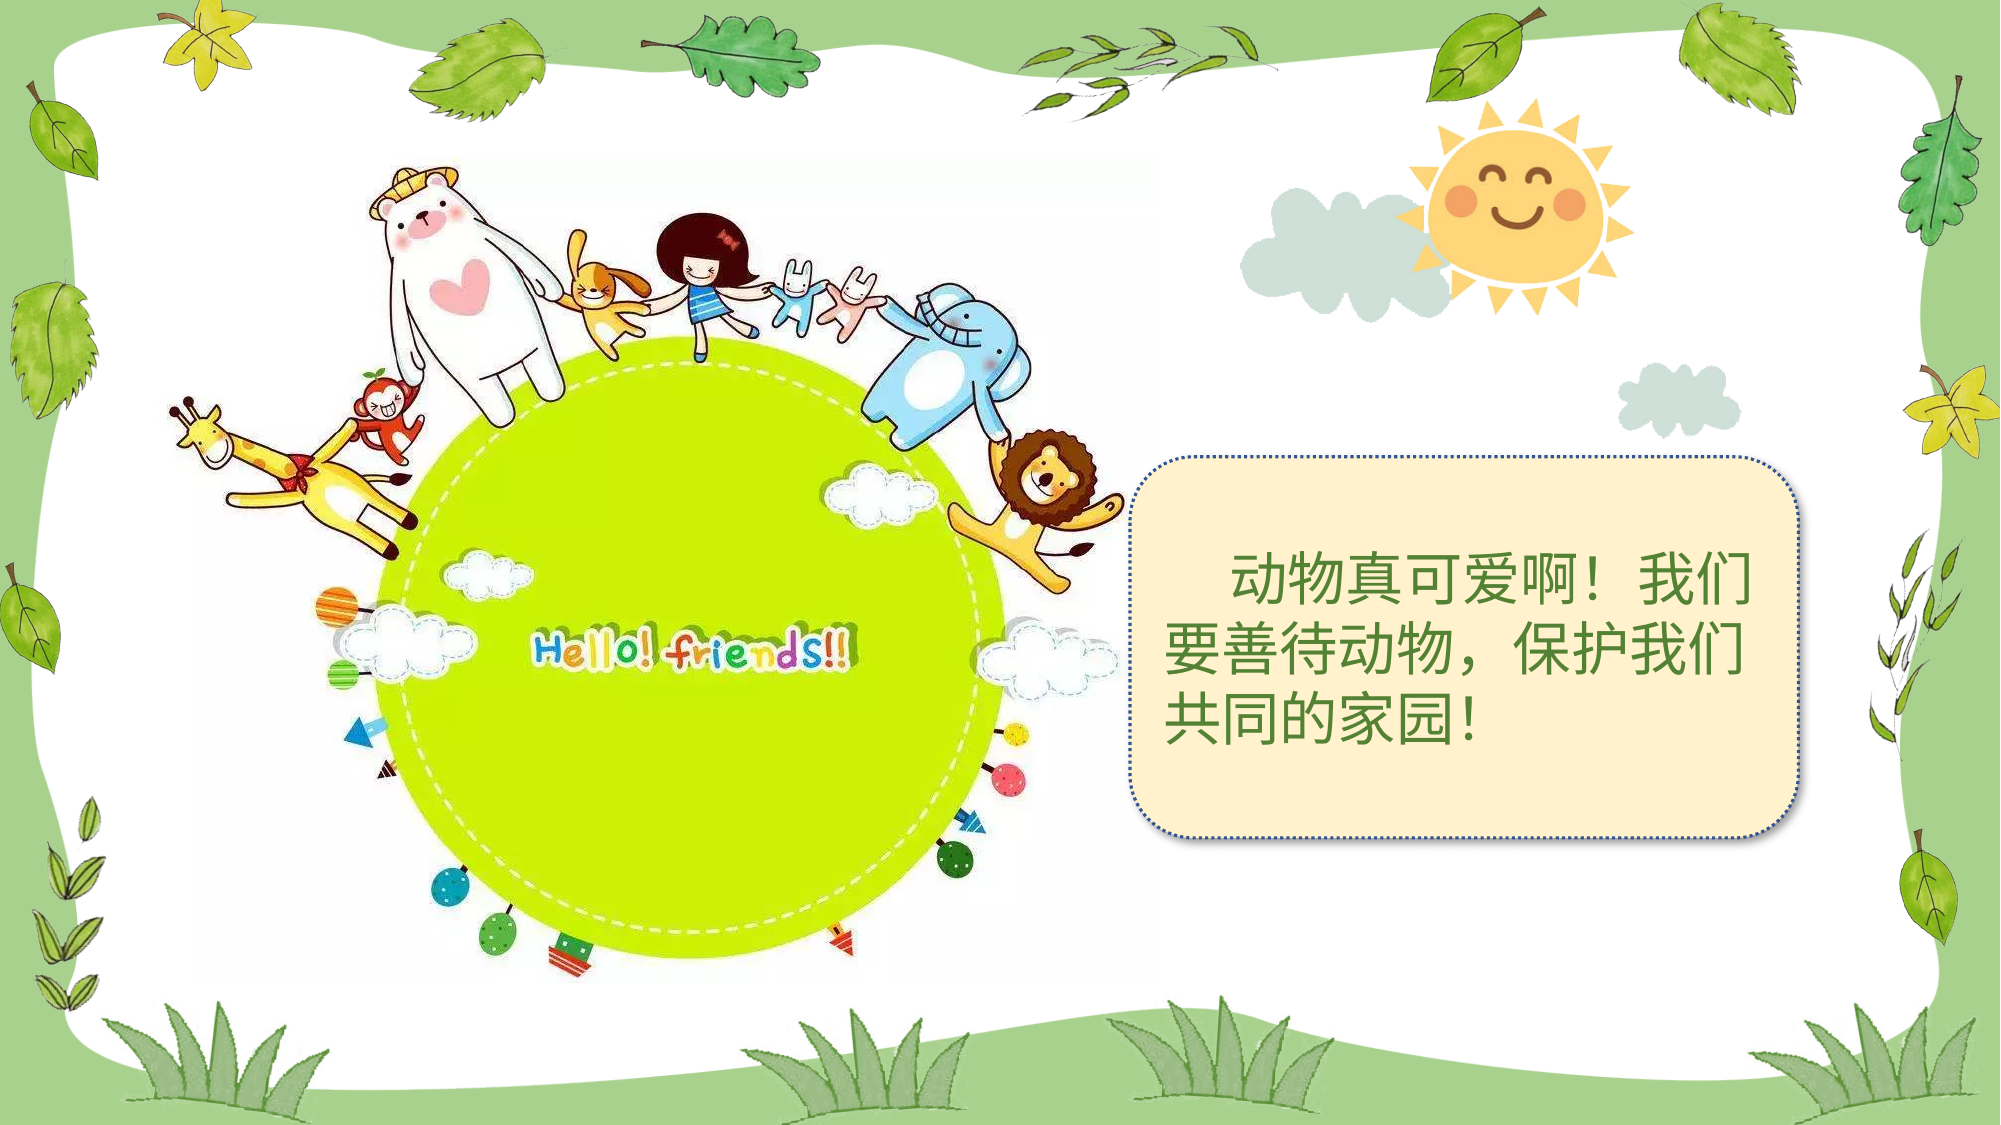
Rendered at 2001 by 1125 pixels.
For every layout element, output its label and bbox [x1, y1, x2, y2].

text_box [0, 0, 2000, 1125]
